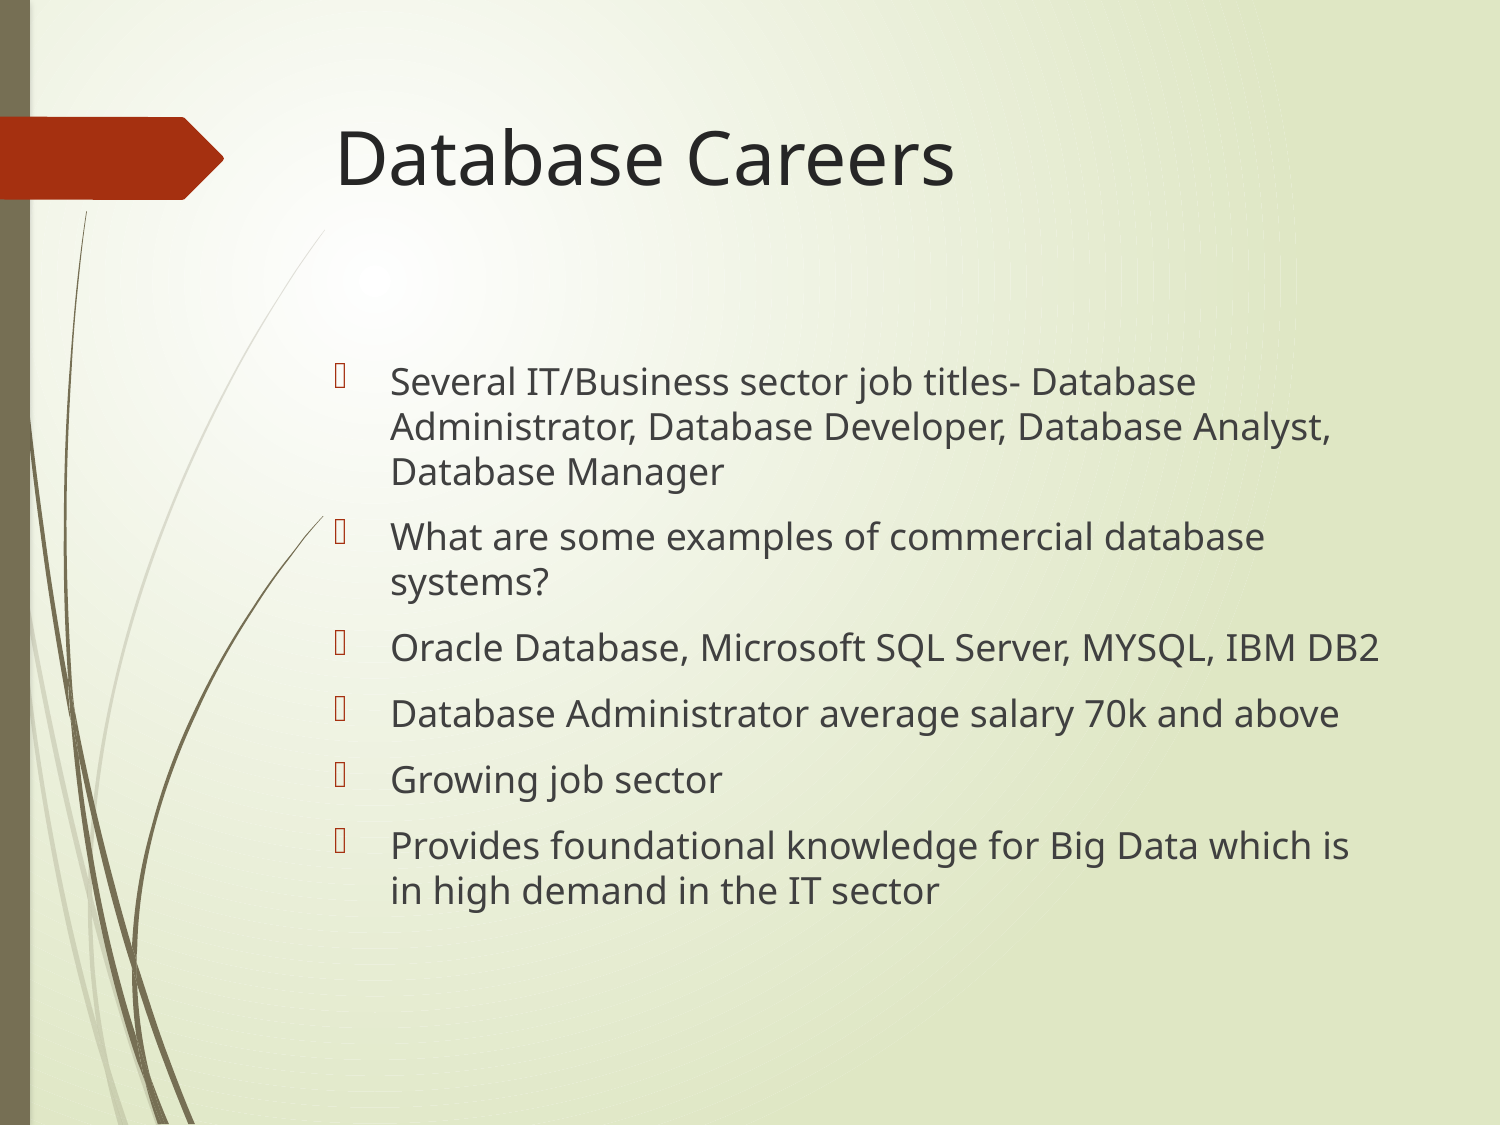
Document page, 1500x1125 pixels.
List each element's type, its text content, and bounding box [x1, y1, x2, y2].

list Several IT/Business sector job titles- Database Administrator, Database Developer, Database Analyst, Database Manager What are some examples of commercial database systems? Oracle Database, Microsoft SQL Server, MYSQL, IBM DB2 Database Administrator average salary 70k and above Growing job sector Provides foundational knowledge for Big Data which is in high demand in the IT sector [318, 350, 1400, 970]
title Database Careers [319, 102, 1400, 313]
